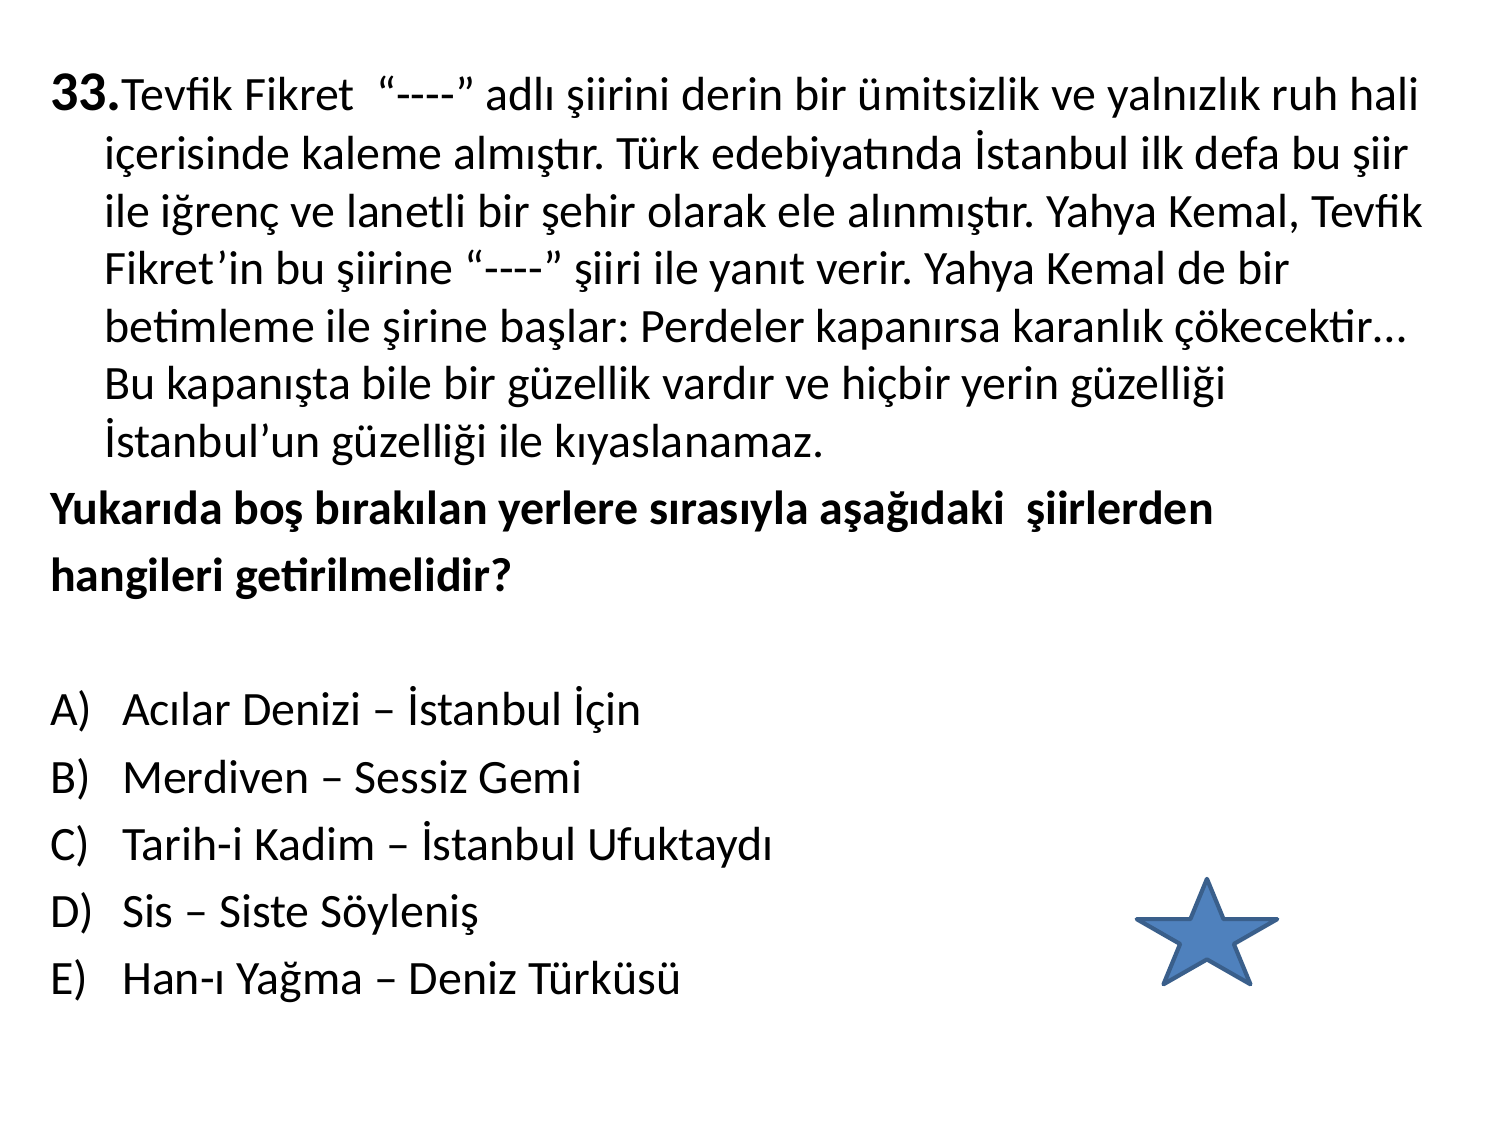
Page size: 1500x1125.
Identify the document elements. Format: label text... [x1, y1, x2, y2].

text_box [1134, 876, 1280, 987]
list 33.Tevfik Fikret “----” adlı şiirini derin bir ümitsizlik ve yalnızlık ruh hali içerisinde kaleme almıştır. Türk edebiyatında İstanbul ilk defa bu şiir ile iğrenç ve lanetli bir şehir olarak ele alınmıştır. Yahya Kemal, Tevfik Fikret’in bu şiirine “----” şiiri ile yanıt verir. Yahya Kemal de bir betimleme ile şirine başlar: Perdeler kapanırsa karanlık çökecektir… Bu kapanışta bile bir güzellik vardır ve hiçbir yerin güzelliği İstanbul’un güzelliği ile kıyaslanamaz. Yukarıda boş bırakılan yerlere sırasıyla aşağıdaki şiirlerden hangileri getirilmelidir? Acılar Denizi – İstanbul İçin Merdiven – Sessiz Gemi Tarih-i Kadim – İstanbul Ufuktaydı Sis – Siste Söyleniş Han-ı Yağma – Deniz Türküsü [35, 46, 1442, 1020]
